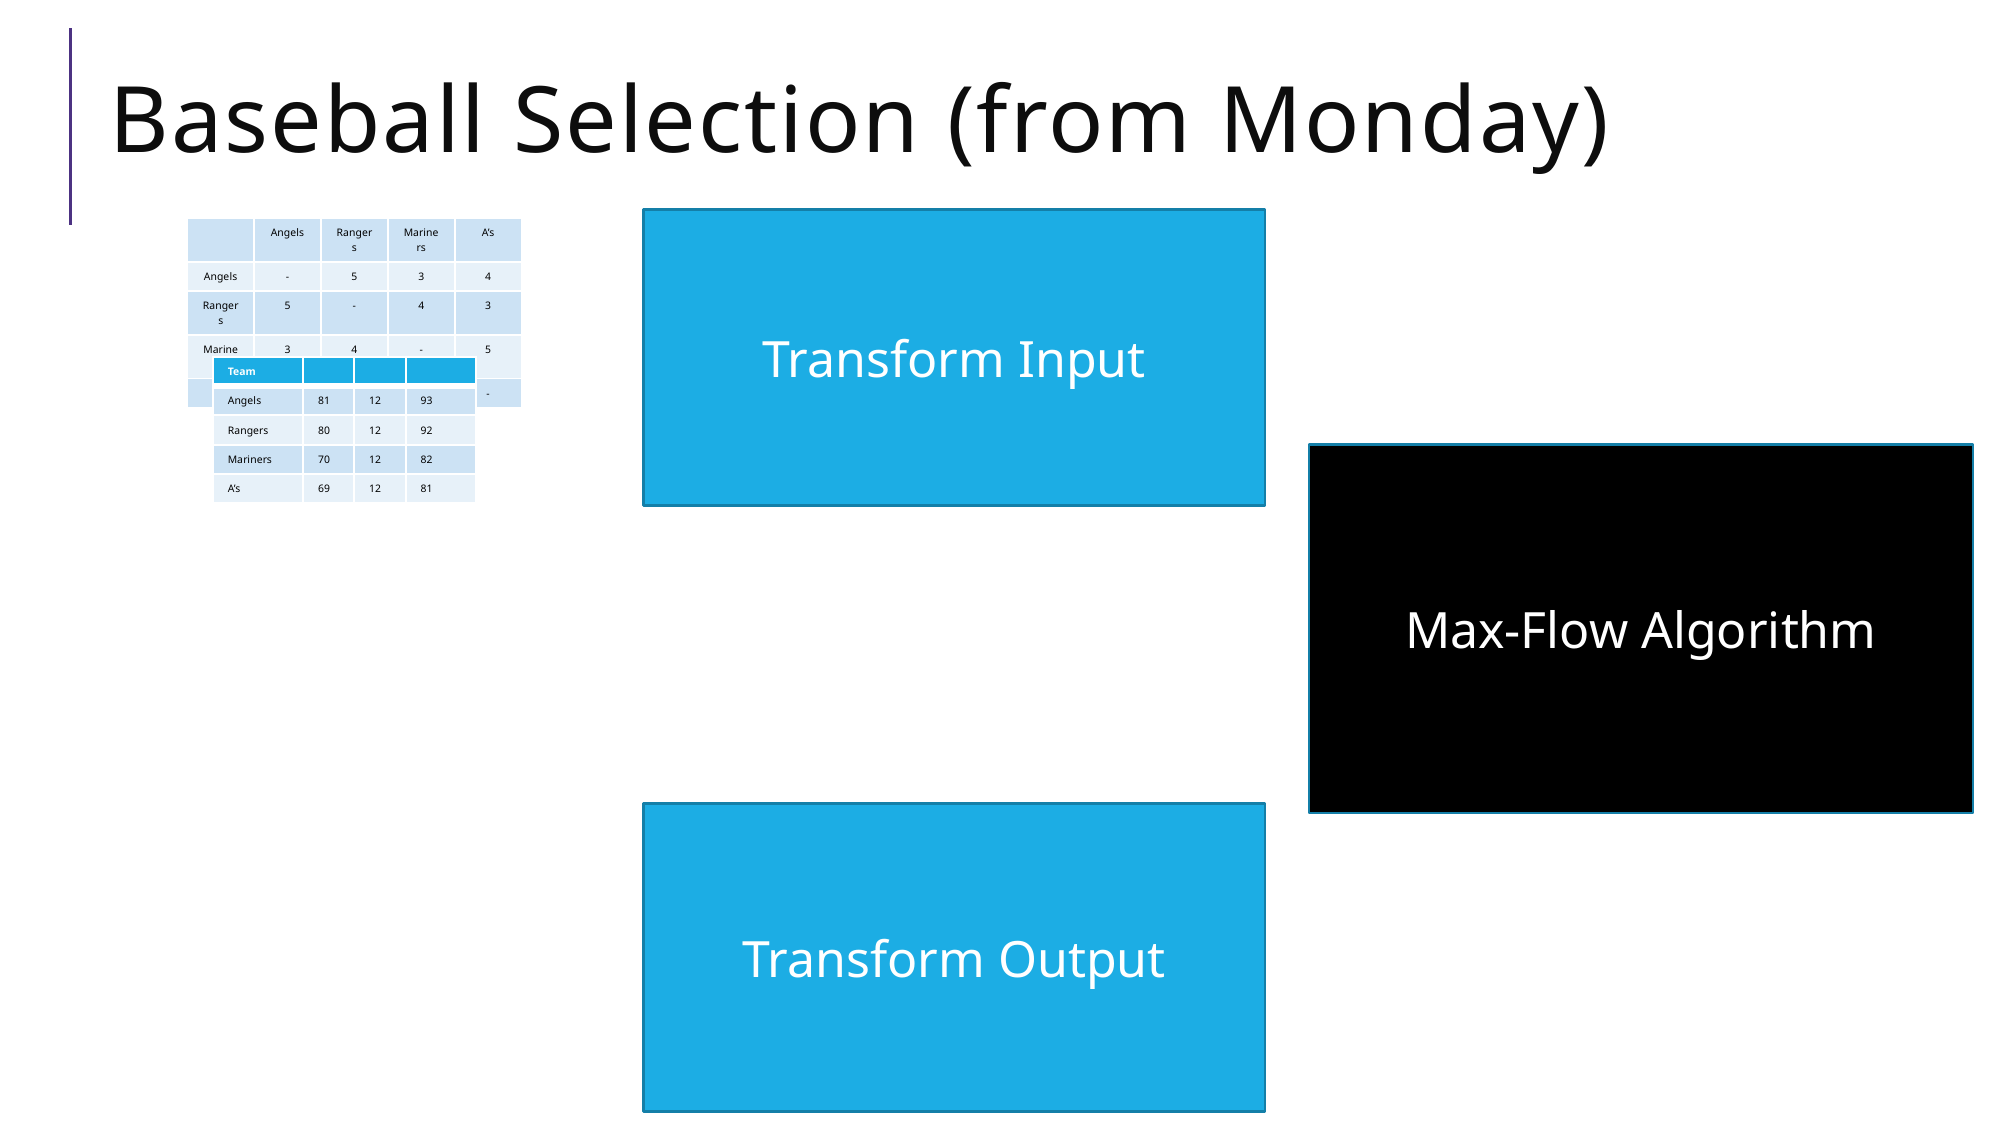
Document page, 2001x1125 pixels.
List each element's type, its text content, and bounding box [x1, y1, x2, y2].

text_box Transform Output [642, 802, 1266, 1113]
text_box Max-Flow Algorithm [1308, 443, 1974, 814]
text_box Transform Input [642, 208, 1266, 507]
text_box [668, 220, 1233, 492]
title Baseball Selection (from Monday) [94, 43, 1930, 210]
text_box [1379, 486, 1944, 757]
